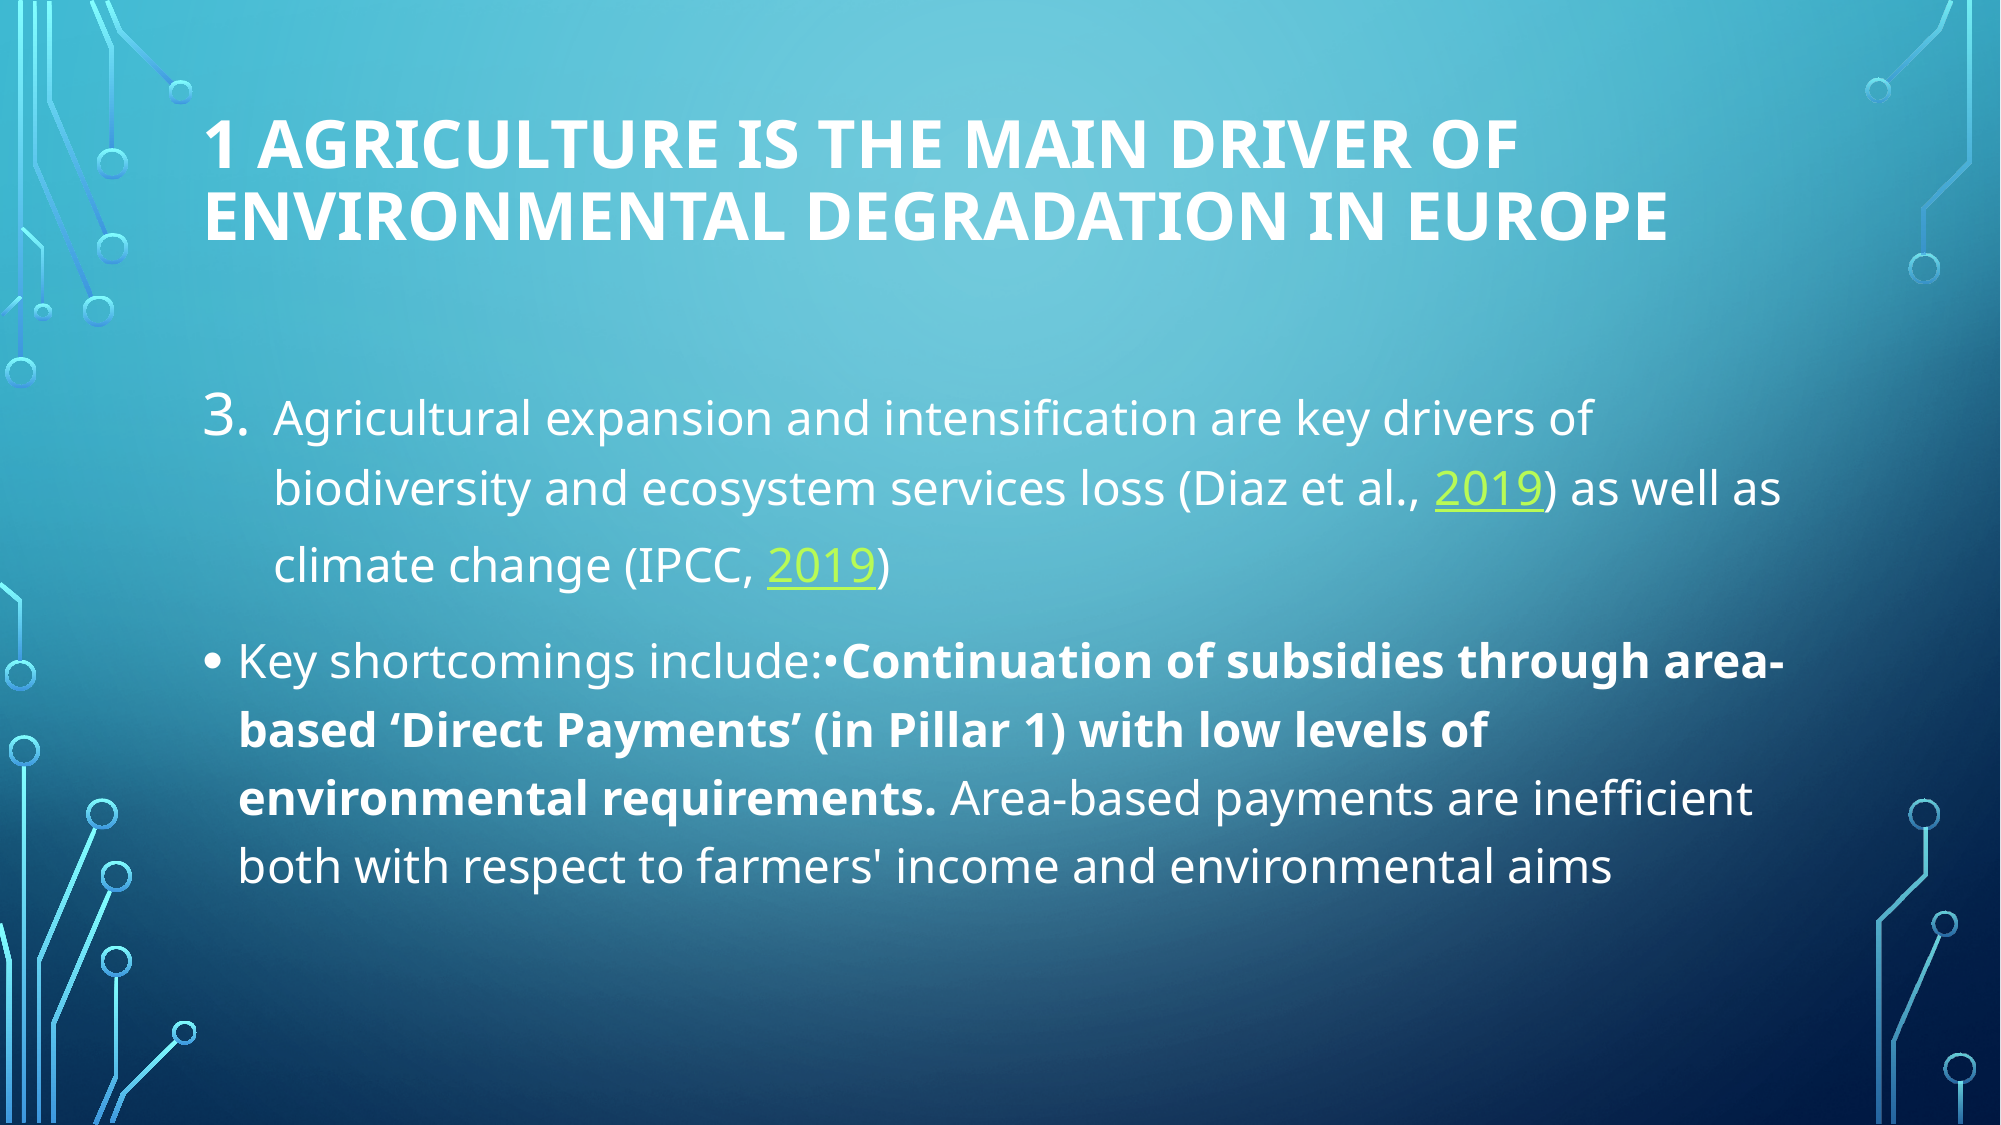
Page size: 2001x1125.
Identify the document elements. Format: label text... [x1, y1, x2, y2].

title 1 AGRICULTURE IS THE MAIN DRIVER OF ENVIRONMENTAL DEGRADATION IN EUROPE [187, 101, 1813, 344]
list Agricultural expansion and intensification are key drivers of biodiversity and ecosystem services loss (Diaz et al., 2019) as well as climate change (IPCC, 2019) Key shortcomings include:•Continuation of subsidies through area-based ‘Direct Payments’ (in Pillar 1) with low levels of environmental requirements. Area-based payments are inefficient both with respect to farmers' income and environmental aims [187, 369, 1813, 950]
